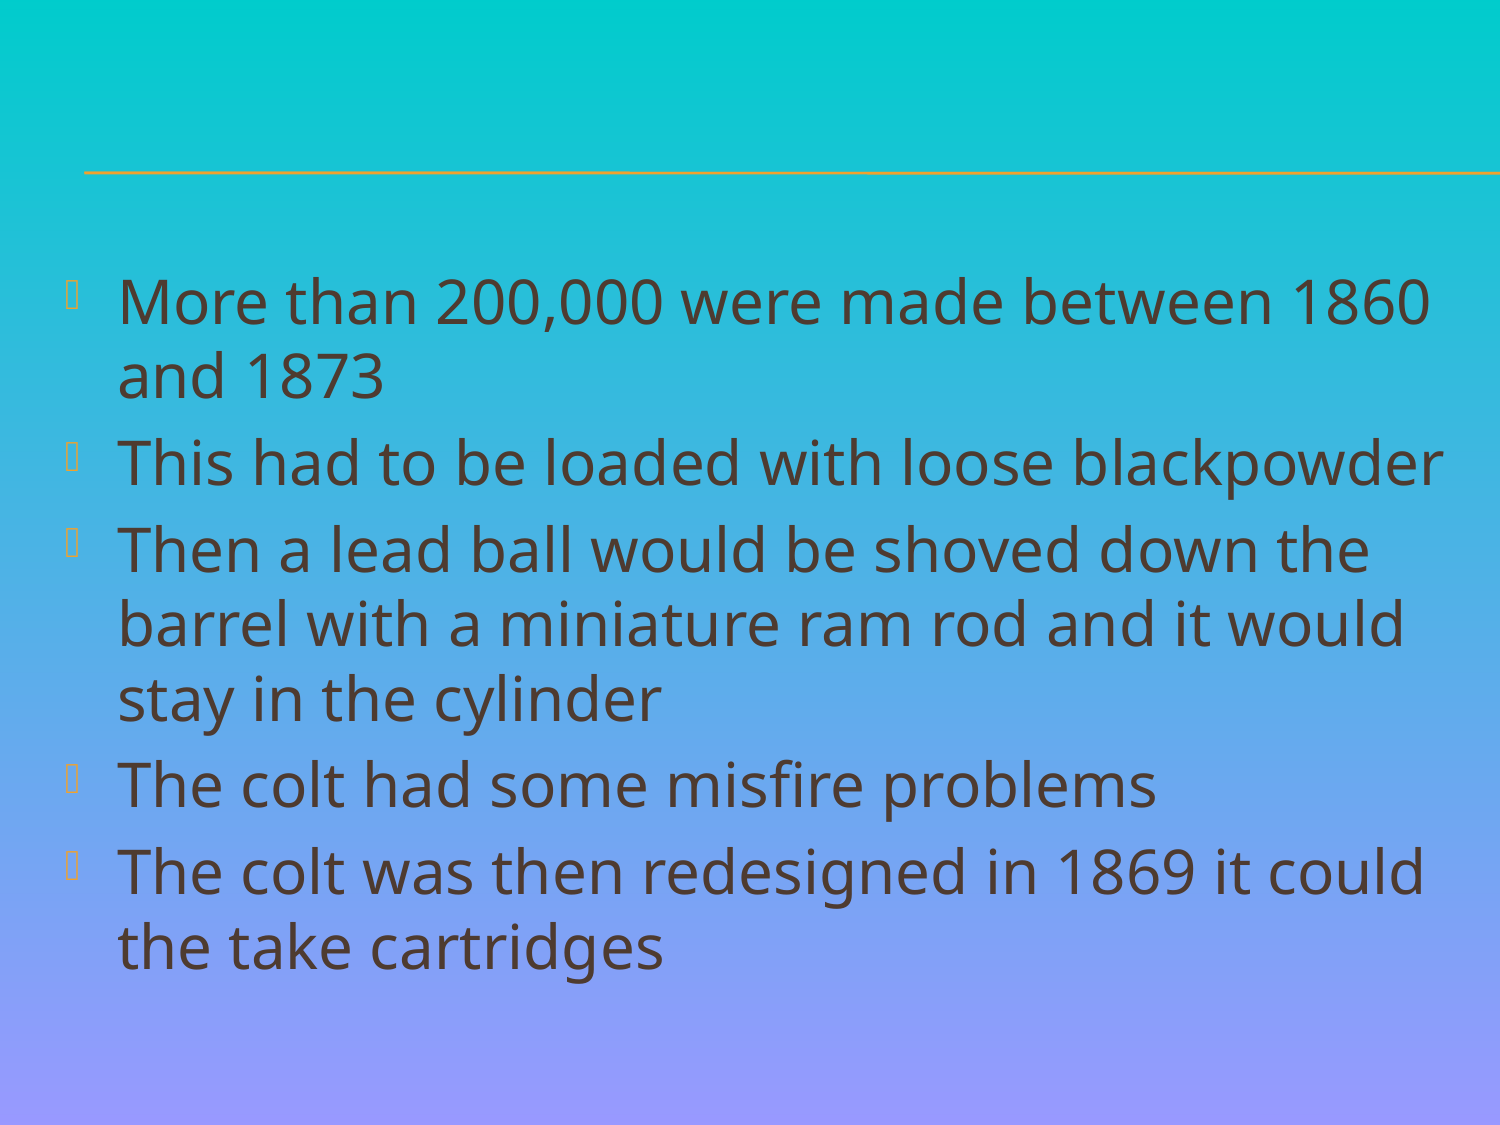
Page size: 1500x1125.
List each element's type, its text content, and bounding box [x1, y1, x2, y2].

list More than 200,000 were made between 1860 and 1873 This had to be loaded with loose blackpowder Then a lead ball would be shoved down the barrel with a miniature ram rod and it would stay in the cylinder The colt had some misfire problems The colt was then redesigned in 1869 it could the take cartridges [50, 254, 1475, 998]
